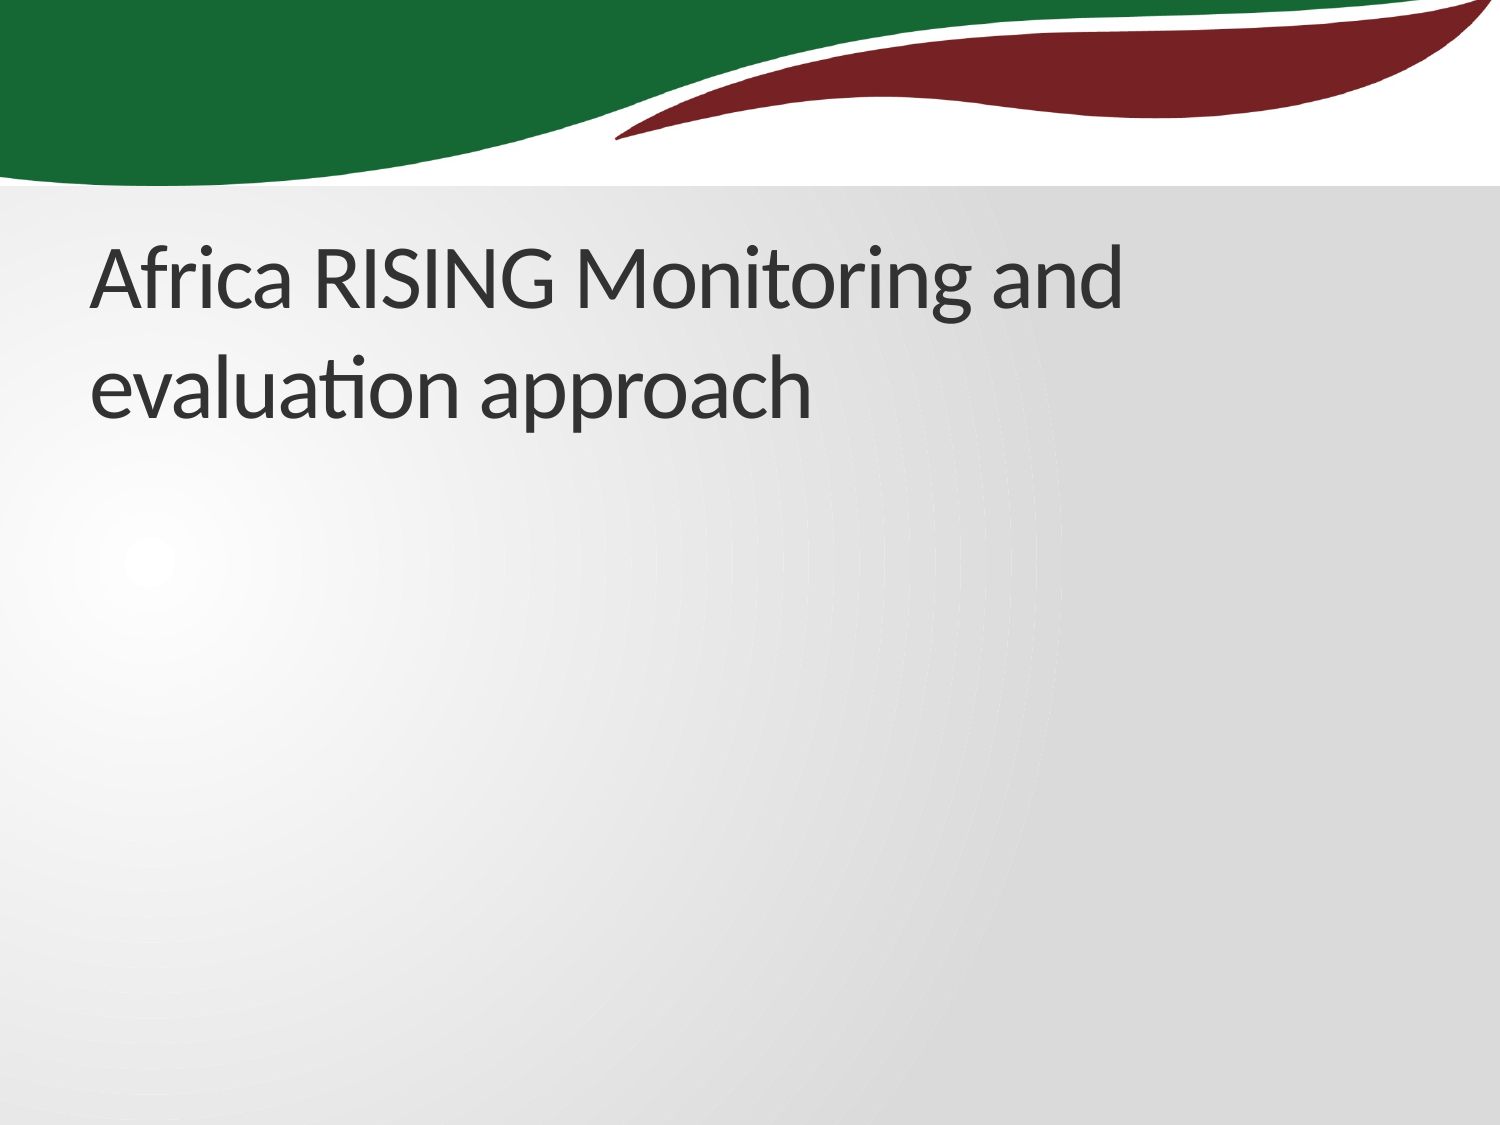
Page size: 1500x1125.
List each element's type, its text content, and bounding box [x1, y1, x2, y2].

title Africa RISING Monitoring and evaluation approach [75, 209, 1325, 398]
picture [0, 0, 1500, 186]
